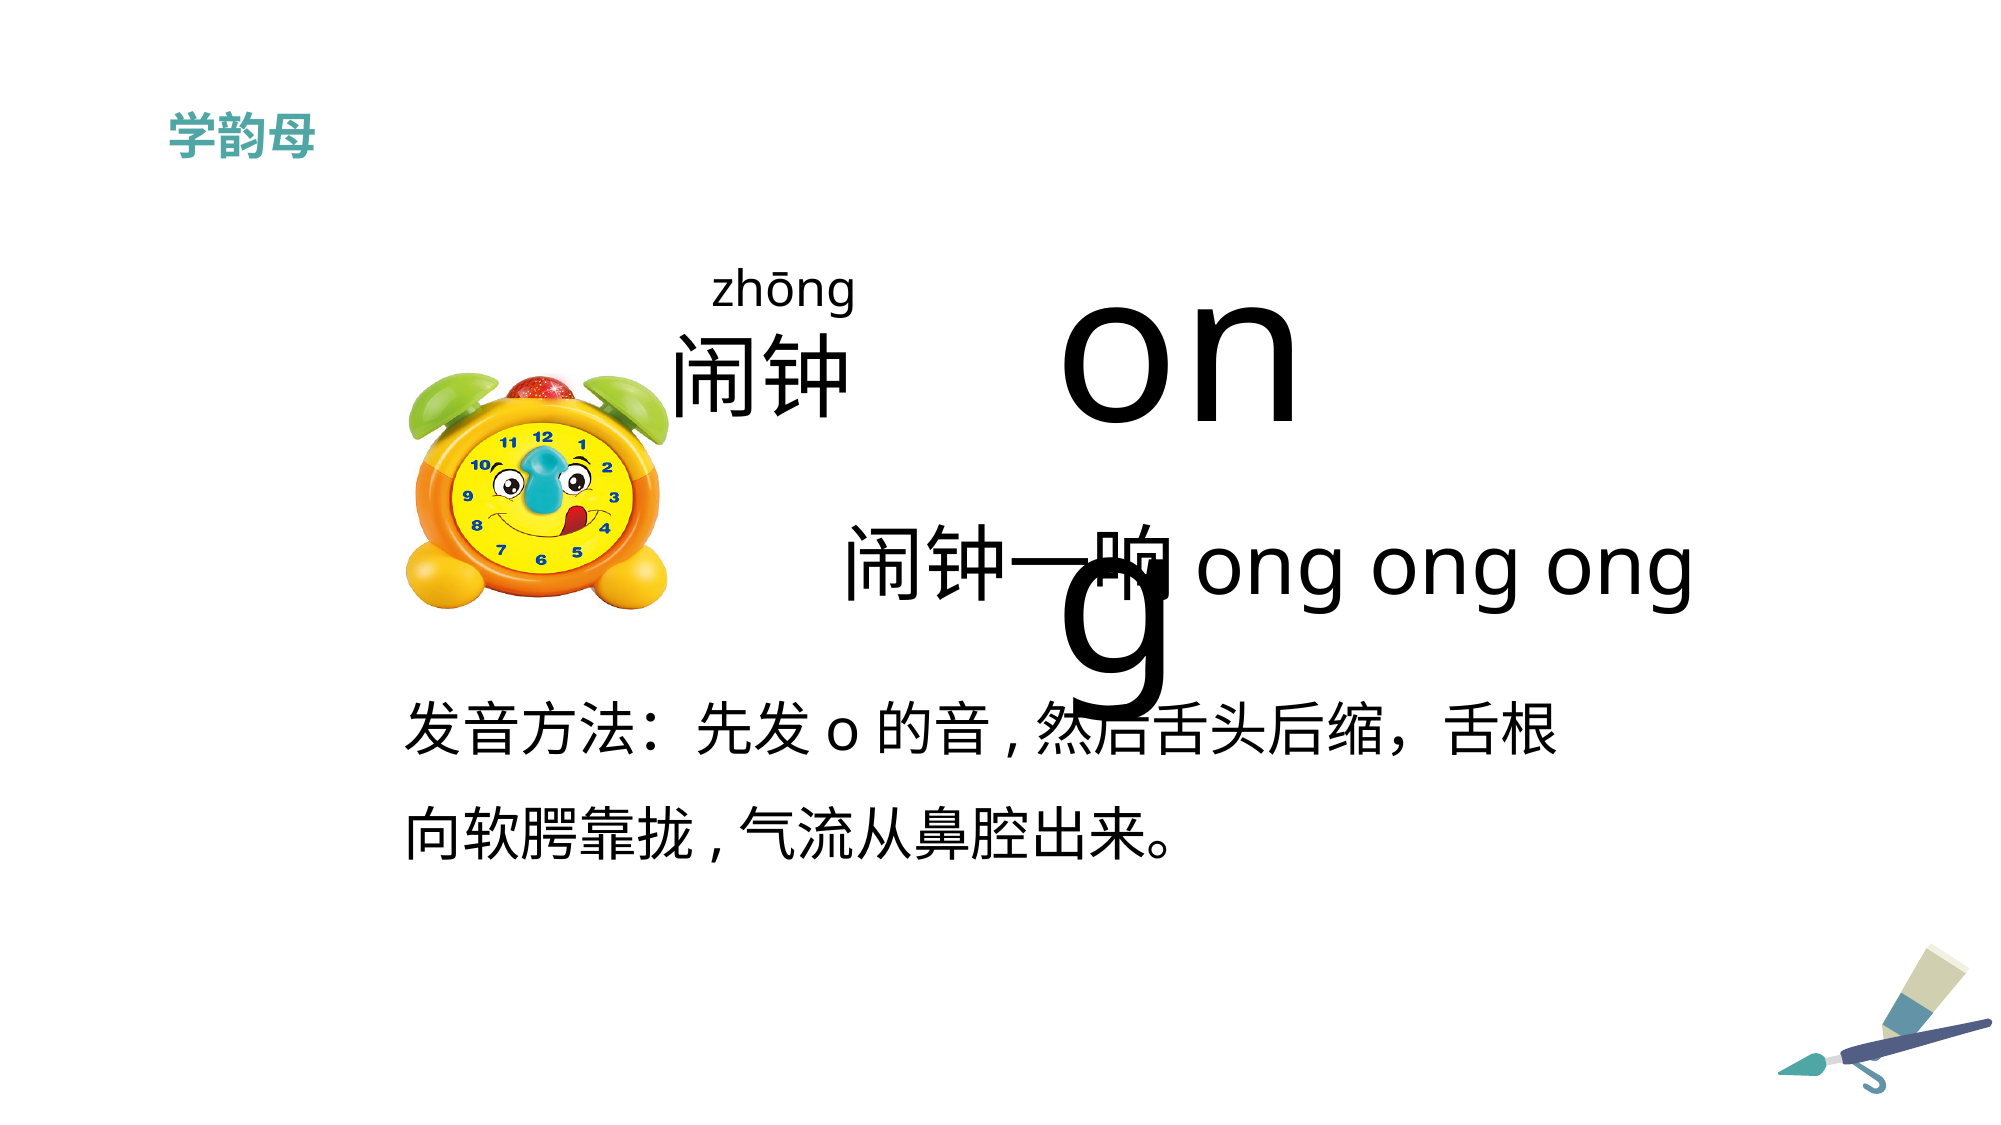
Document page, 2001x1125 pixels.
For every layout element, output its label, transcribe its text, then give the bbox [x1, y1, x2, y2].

picture [356, 341, 711, 638]
text_box zhōng 闹钟 [565, 241, 956, 436]
text_box 闹钟一响ong ong ong [1433, 503, 1725, 619]
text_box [1811, 945, 1974, 1125]
text_box 闹钟一响ong ong ong [827, 503, 1039, 619]
text_box 发音方法：先发o的音,然后舌头后缩，舌根向软腭靠拢,气流从鼻腔出来。 [389, 649, 1611, 875]
text_box ong [1039, 205, 1433, 721]
text_box 学韵母 [152, 97, 333, 172]
